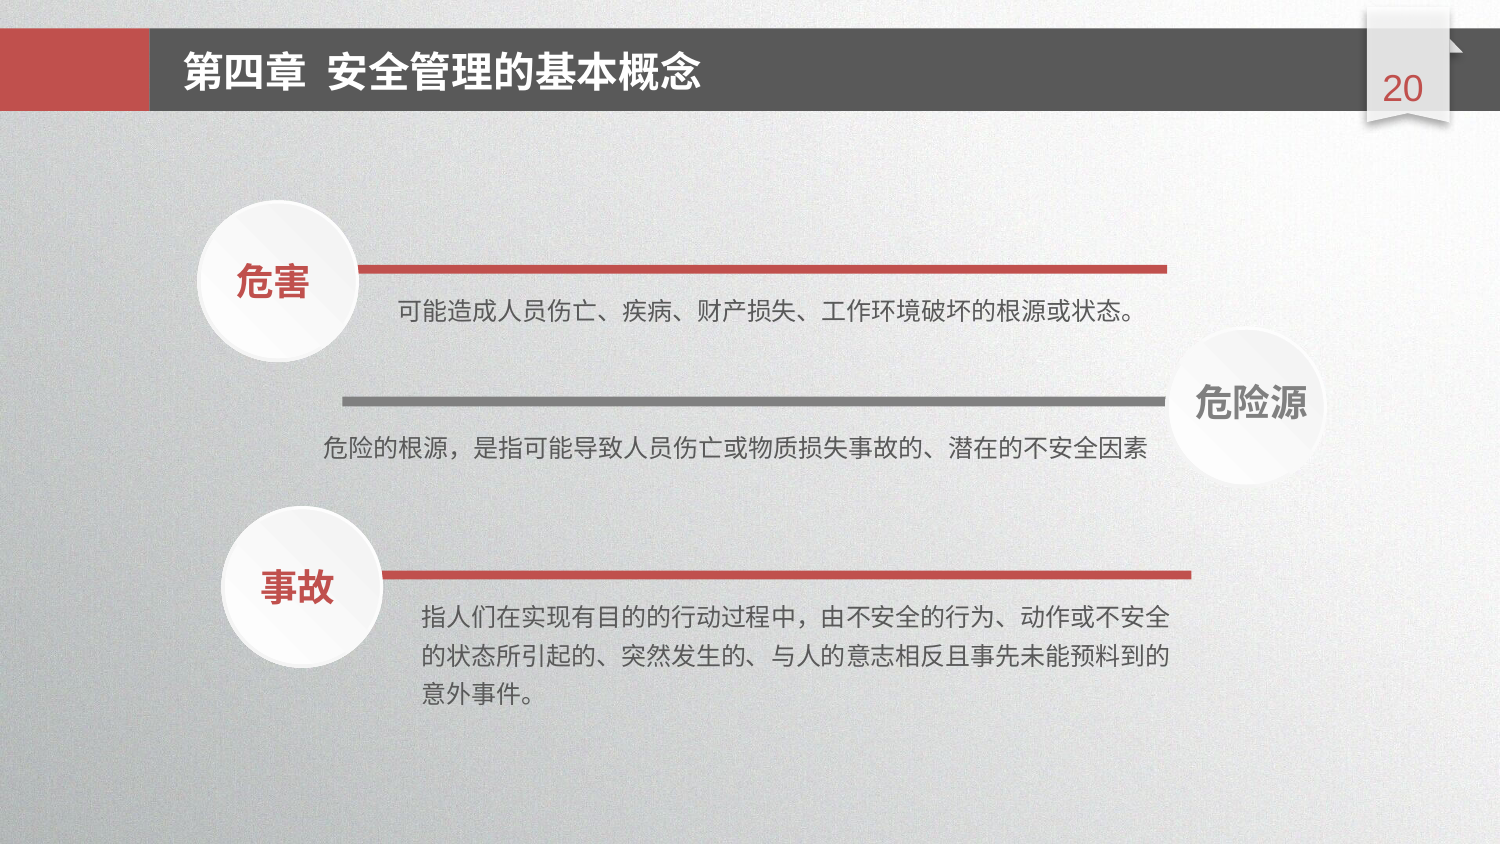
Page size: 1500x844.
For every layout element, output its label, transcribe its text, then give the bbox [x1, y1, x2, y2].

text_box [341, 396, 1165, 407]
picture [0, 111, 1500, 844]
text_box 指人们在实现有目的的行动过程中，由不安全的行为、动作或不安全的状态所引起的、突然发生的、与人的意志相反且事先未能预料到的意外事件。 [412, 587, 1190, 714]
picture [0, 0, 1500, 28]
text_box [359, 264, 1168, 275]
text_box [1165, 326, 1327, 489]
text_box 可能造成人员伤亡、疾病、财产损失、工作环境破坏的根源或状态。 [388, 281, 1166, 330]
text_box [197, 200, 359, 362]
text_box 第四章 安全管理的基本概念 [167, 38, 735, 104]
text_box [221, 506, 384, 668]
text_box 危险的根源，是指可能导致人员伤亡或物质损失事故的、潜在的不安全因素 [315, 419, 1165, 468]
text_box [384, 570, 1192, 580]
